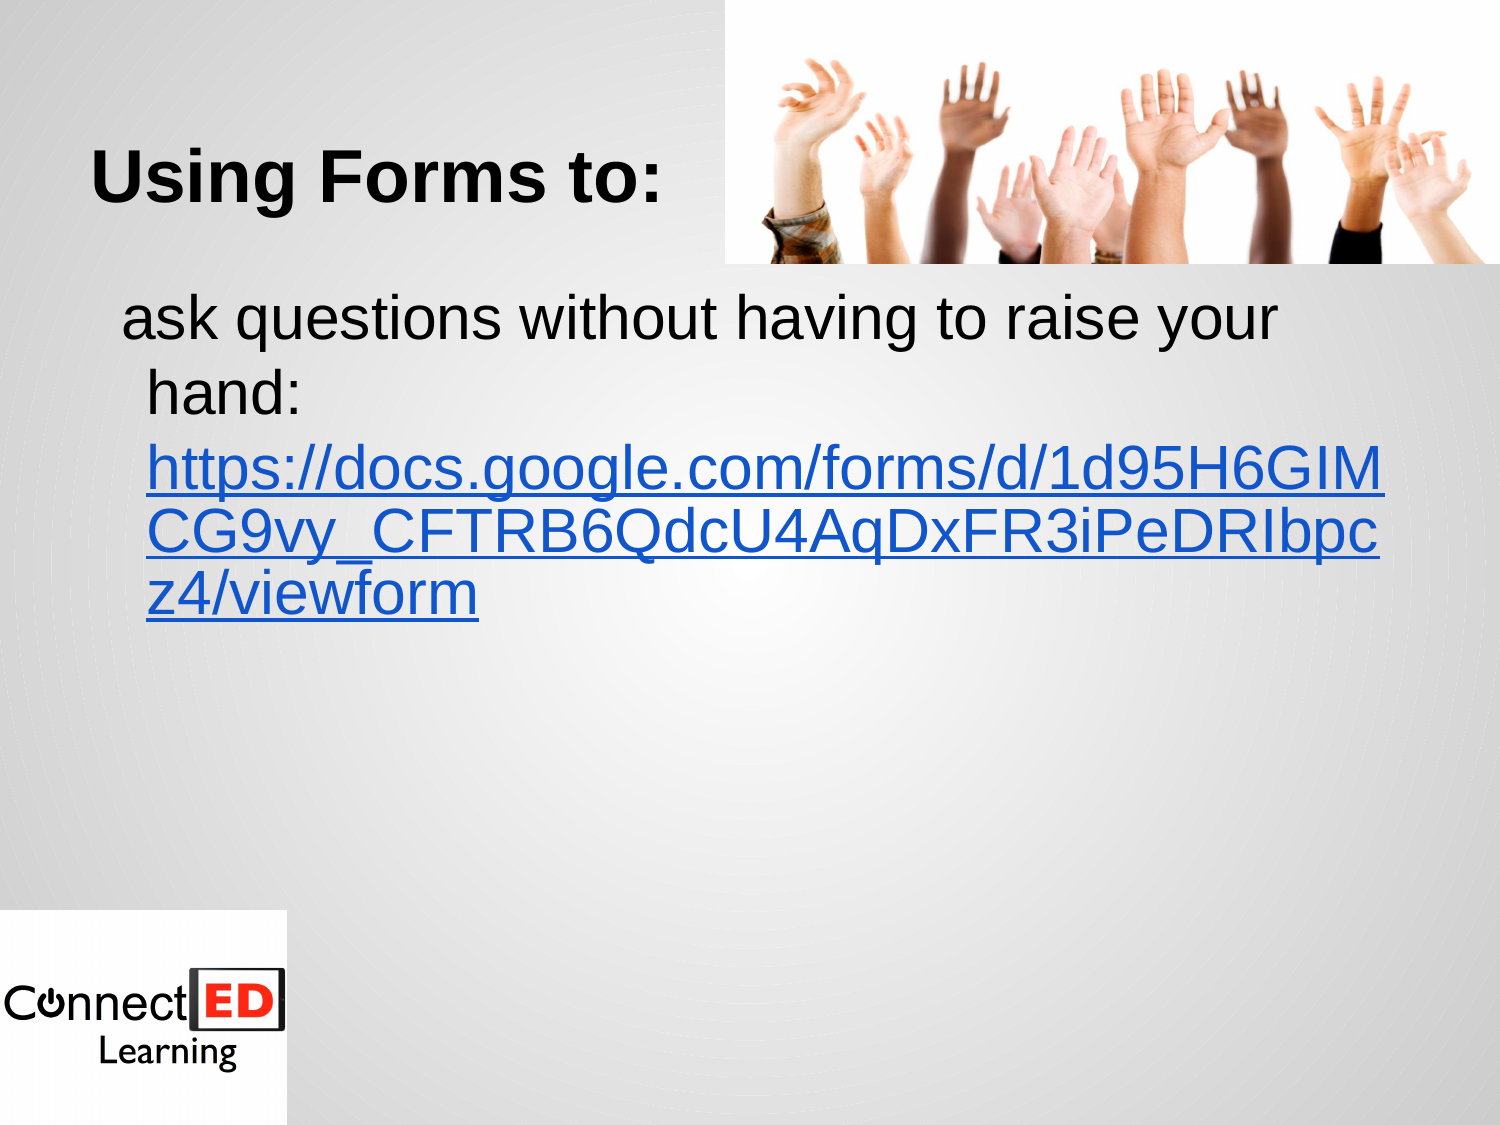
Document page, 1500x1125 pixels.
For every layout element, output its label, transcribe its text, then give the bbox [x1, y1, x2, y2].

list ask questions without having to raise your hand: https://docs.google.com/forms/d/1d95H6GIMCG9vy_CFTRB6QdcU4AqDxFR3iPeDRIbpcz4/viewform [75, 262, 1425, 1078]
picture [725, 0, 1500, 265]
picture [0, 910, 287, 1125]
title Using Forms to: [75, 45, 720, 233]
